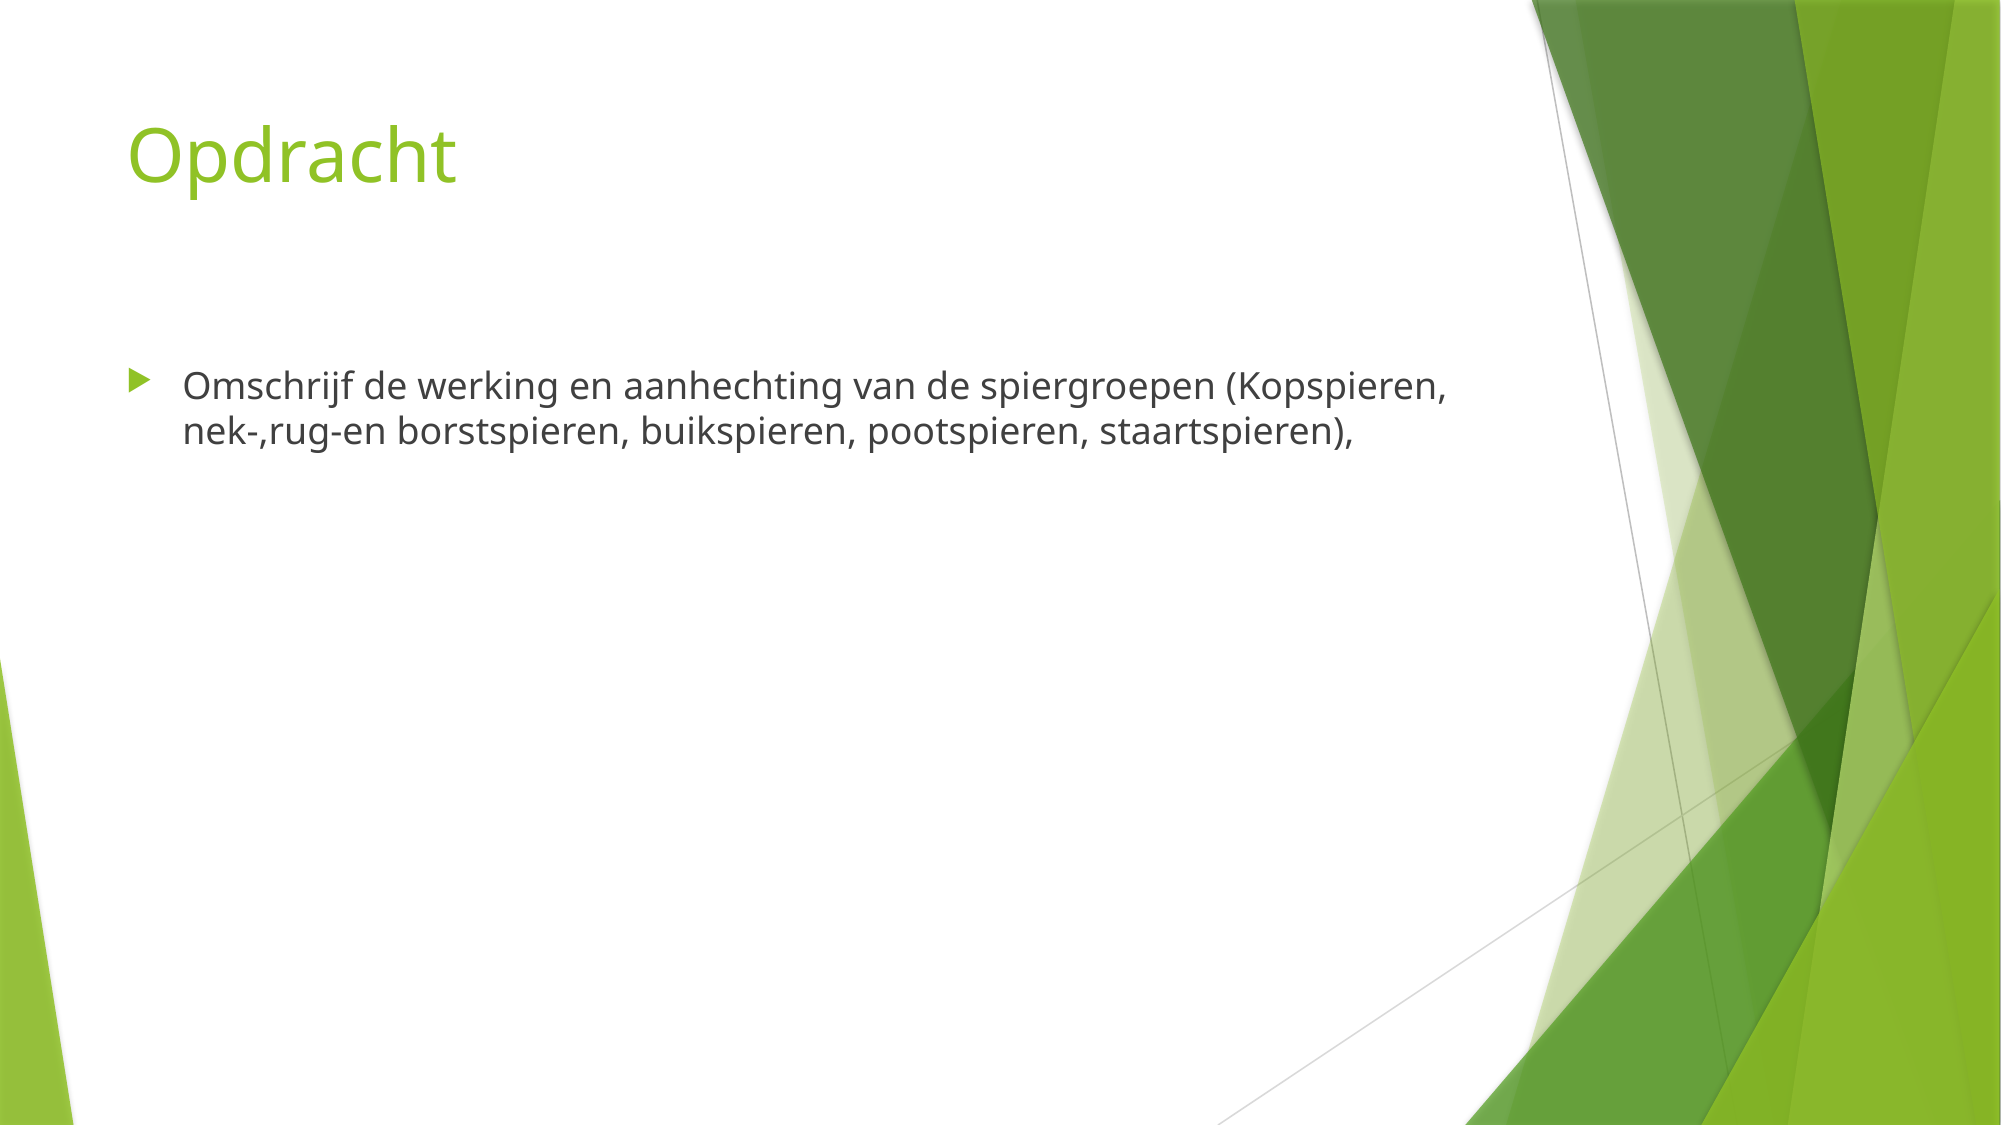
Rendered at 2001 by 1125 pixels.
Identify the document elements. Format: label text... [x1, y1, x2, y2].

title Opdracht [111, 99, 1522, 317]
list Omschrijf de werking en aanhechting van de spiergroepen (Kopspieren, nek-,rug-en borstspieren, buikspieren, pootspieren, staartspieren), [111, 354, 1522, 992]
